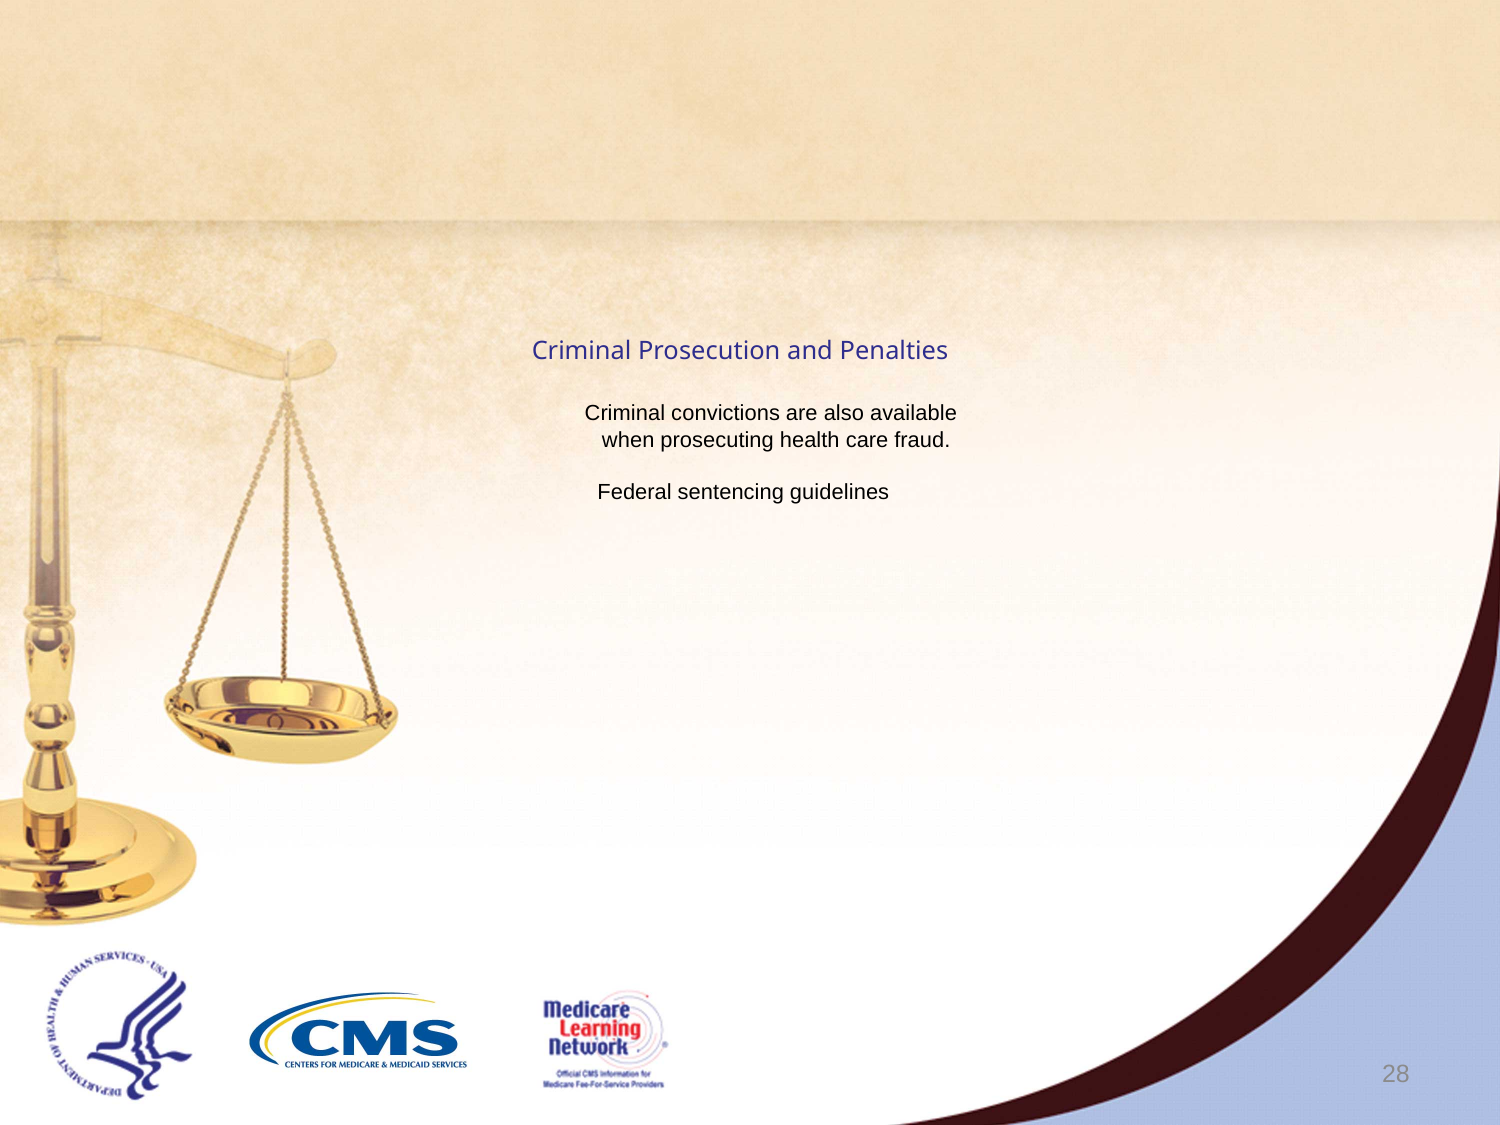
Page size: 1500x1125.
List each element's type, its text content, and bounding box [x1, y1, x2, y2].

slide_number 28 [1074, 1042, 1425, 1103]
title Criminal Prosecution and Penalties Criminal convictions are also available when prosecuting health care fraud. Federal sentencing guidelines [65, 326, 1416, 514]
picture [0, 0, 1500, 1125]
